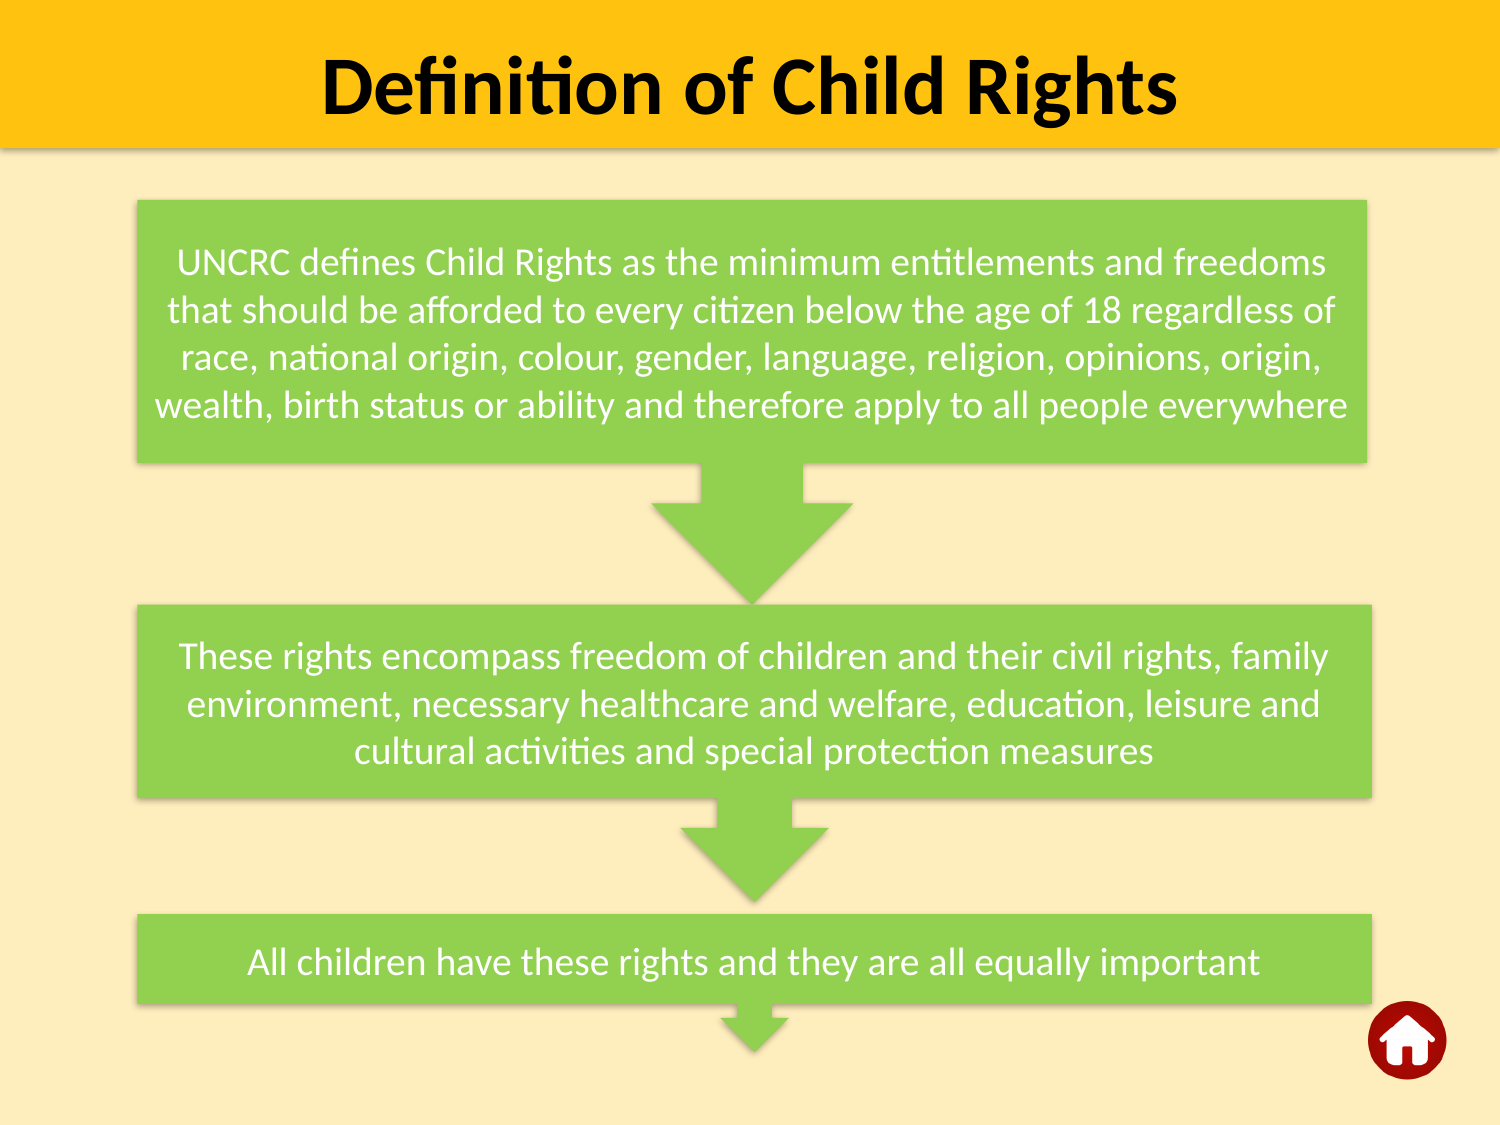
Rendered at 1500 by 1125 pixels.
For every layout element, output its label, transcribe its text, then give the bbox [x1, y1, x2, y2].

text_box All children have these rights and they are all equally important [136, 913, 1373, 1053]
title Definition of Child Rights [0, 24, 1500, 121]
text_box These rights encompass freedom of children and their civil rights, family environment, necessary healthcare and welfare, education, leisure and cultural activities and special protection measures [136, 603, 1373, 903]
text_box UNCRC defines Child Rights as the minimum entitlements and freedoms that should be afforded to every citizen below the age of 18 regardless of race, national origin, colour, gender, language, religion, opinions, origin, wealth, birth status or ability and therefore apply to all people everywhere [136, 199, 1368, 602]
picture [1359, 992, 1455, 1088]
